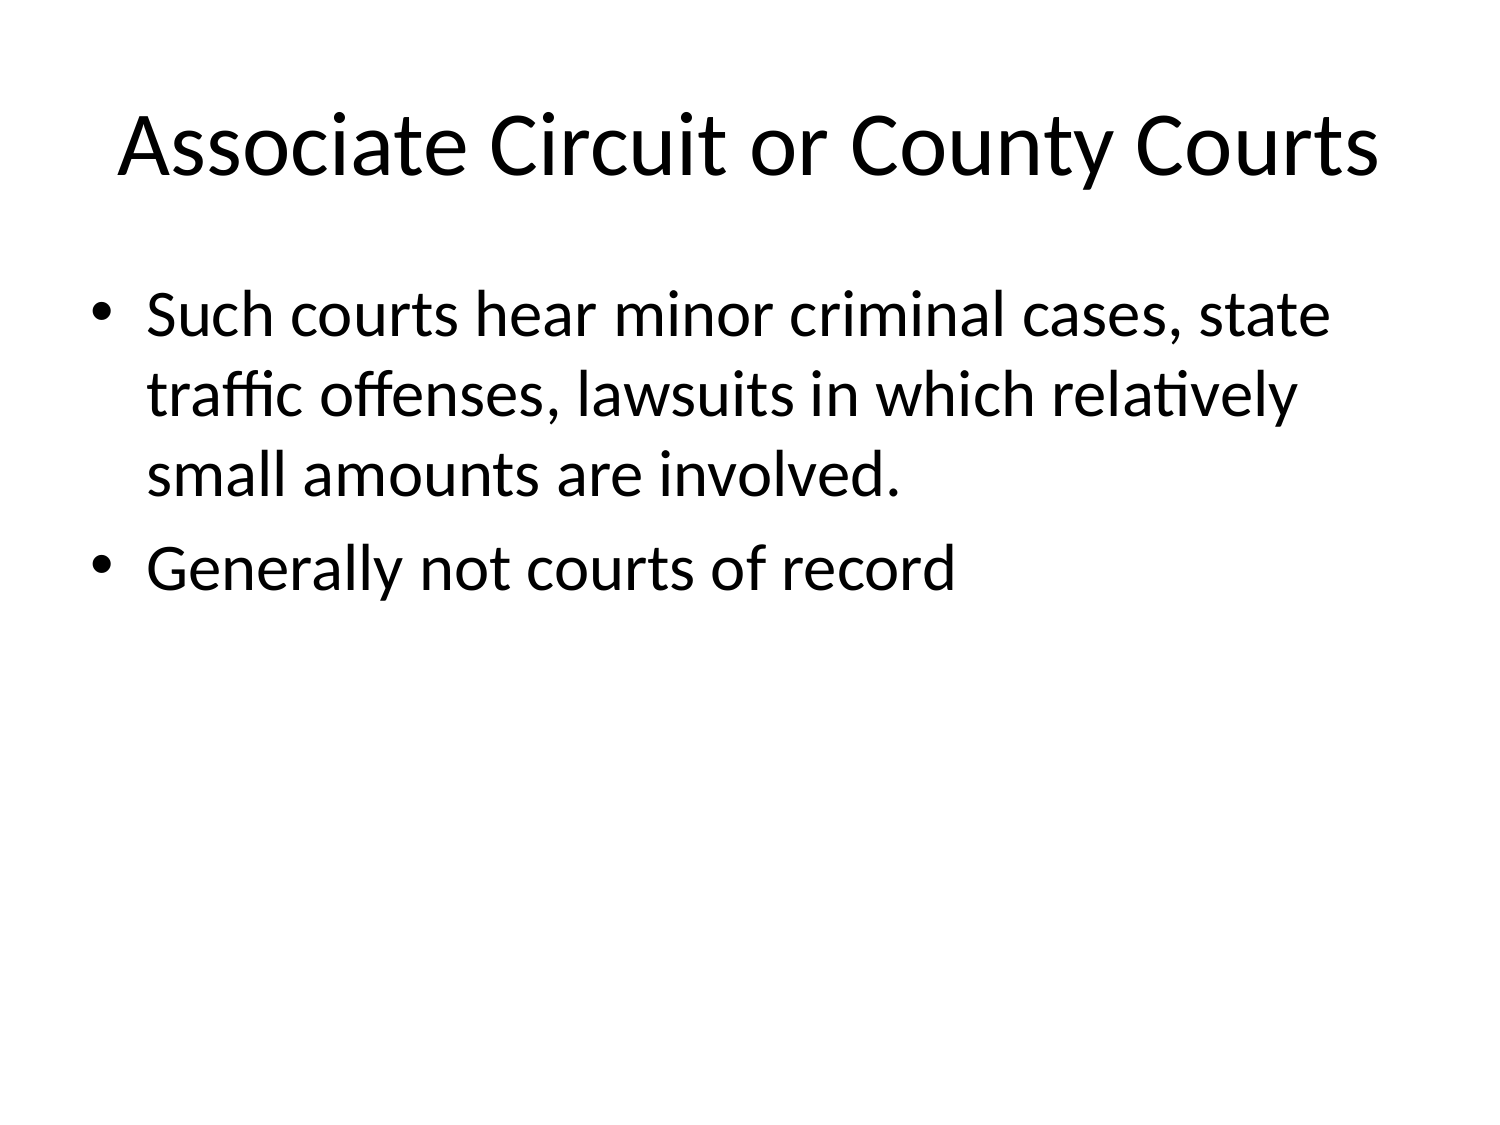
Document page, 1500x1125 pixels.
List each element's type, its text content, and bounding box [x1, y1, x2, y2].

title Associate Circuit or County Courts [75, 45, 1425, 233]
list Such courts hear minor criminal cases, state traffic offenses, lawsuits in which relatively small amounts are involved. Generally not courts of record [75, 262, 1425, 1005]
